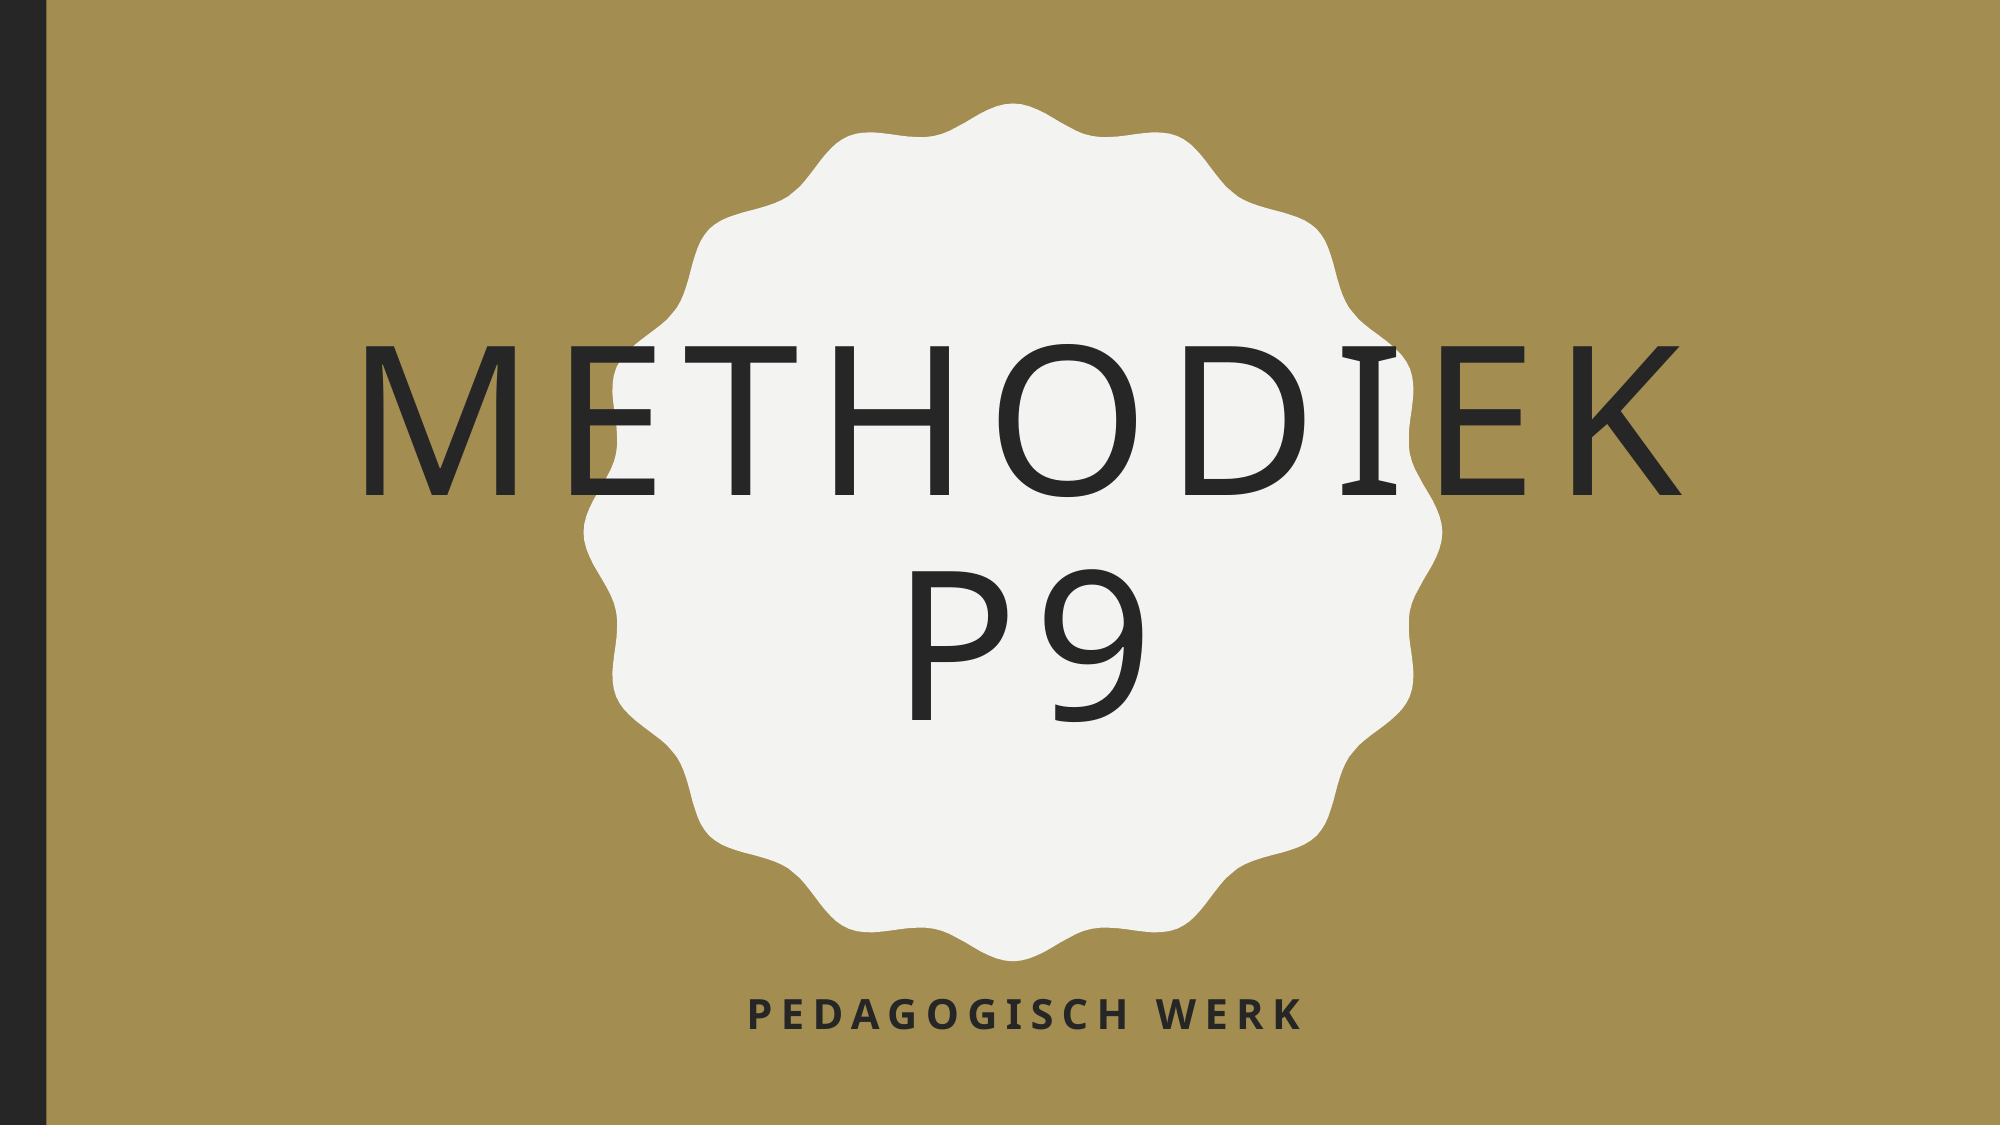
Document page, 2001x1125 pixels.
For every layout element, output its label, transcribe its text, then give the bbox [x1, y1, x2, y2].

title Methodiek p9 [176, 180, 1870, 902]
subtitle Pedagogisch werk [363, 980, 1684, 1103]
